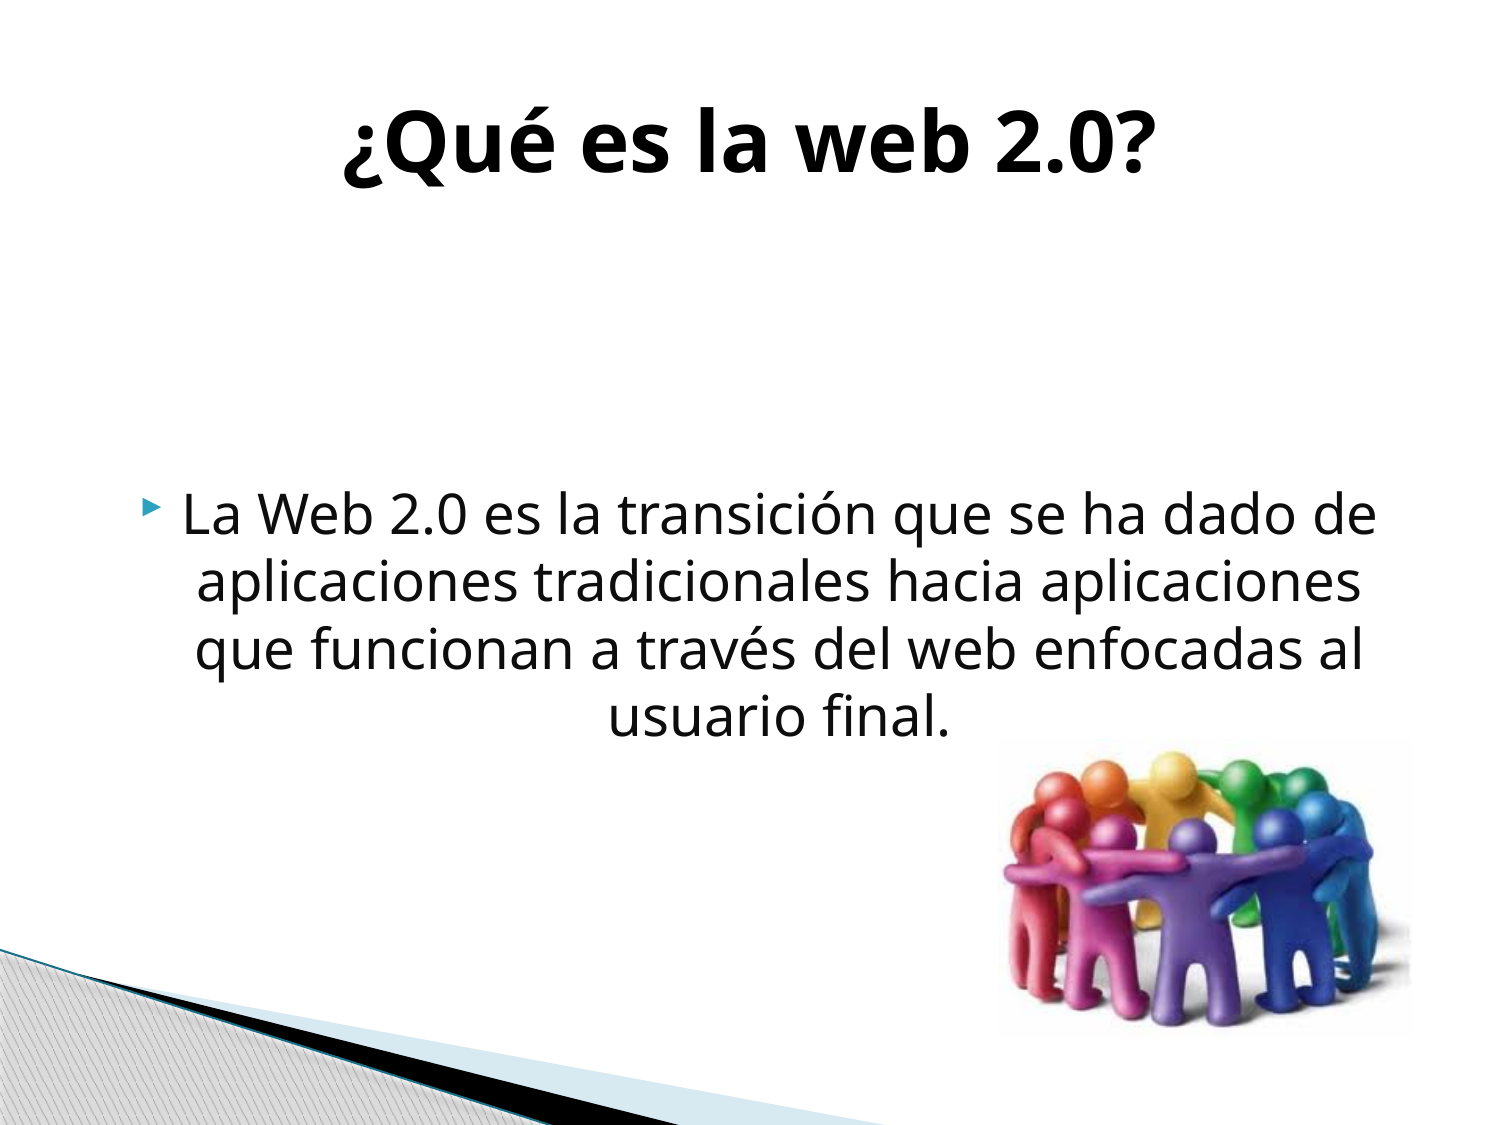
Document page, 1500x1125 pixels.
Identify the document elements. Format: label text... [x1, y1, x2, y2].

picture [997, 739, 1413, 1037]
title ¿Qué es la web 2.0? [75, 45, 1425, 233]
list La Web 2.0 es la transición que se ha dado de aplicaciones tradicionales hacia aplicaciones que funcionan a través del web enfocadas al usuario final. [75, 243, 1425, 986]
